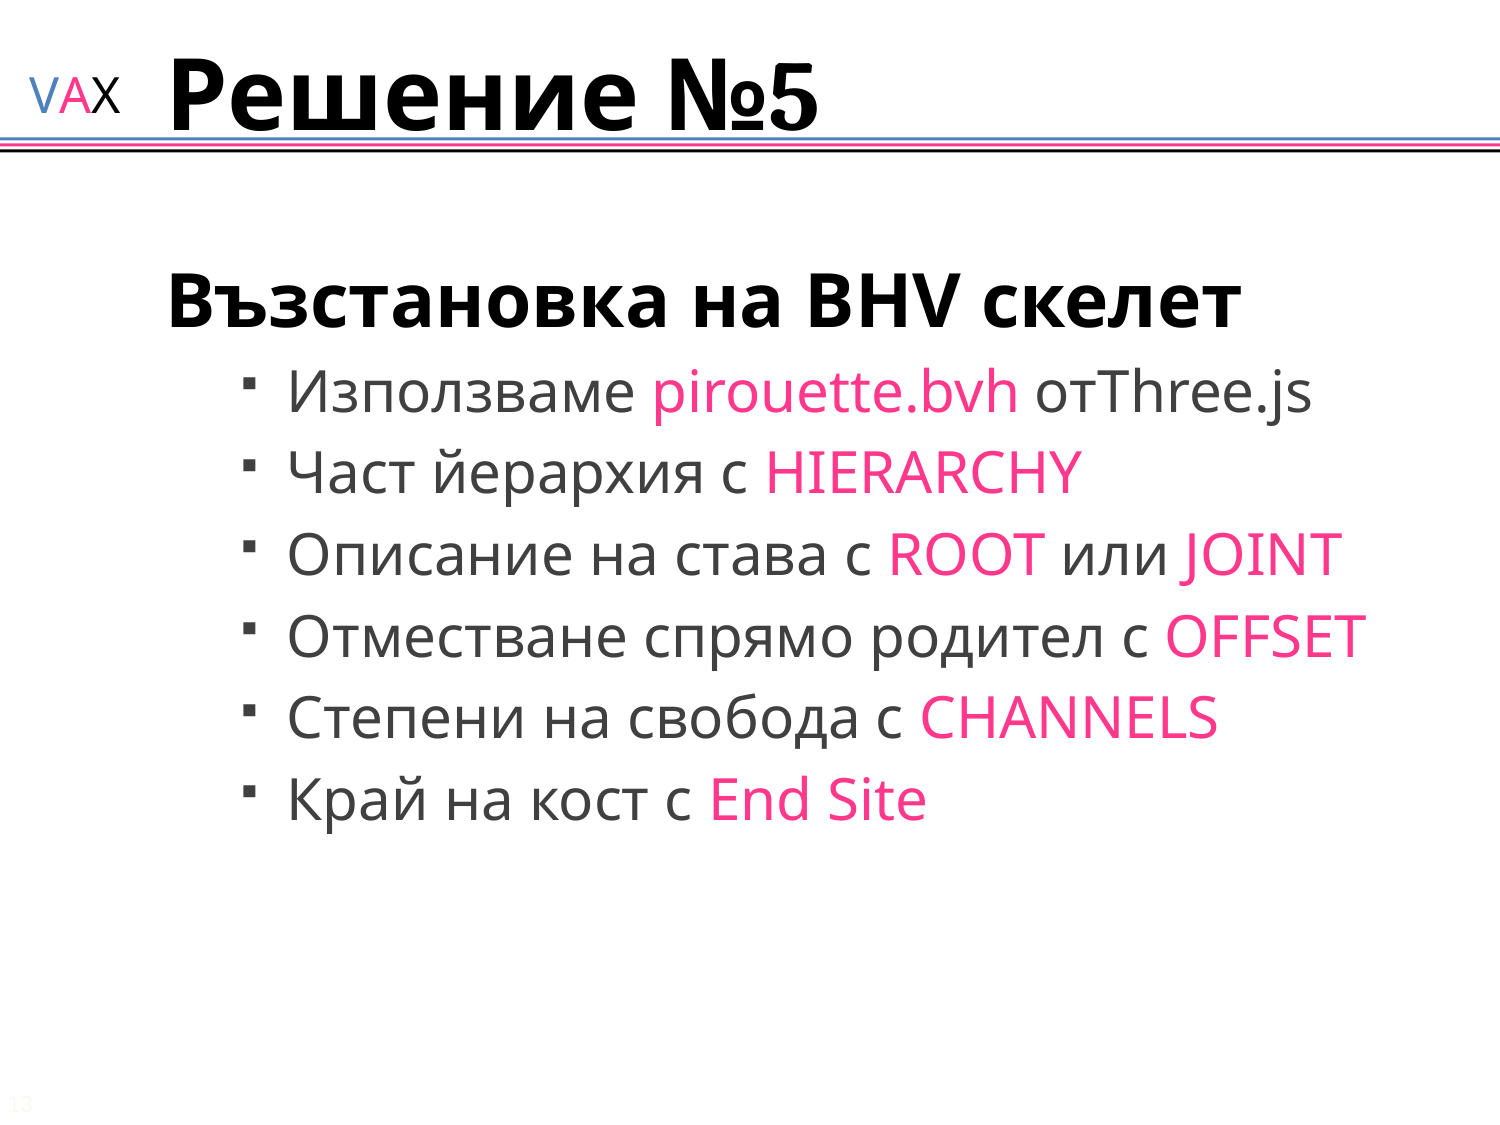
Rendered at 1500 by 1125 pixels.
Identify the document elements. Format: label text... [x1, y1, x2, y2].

list Възстановка на BHV скелет Използваме pirouette.bvh отThree.js Част йерархия с HIERARCHY Описание на става с ROOT или JOINT Отместване спрямо родител с OFFSET Степени на свобода с CHANNELS Край на кост с End Site [150, 200, 1488, 1113]
title Решение №5 [0, 37, 1500, 144]
